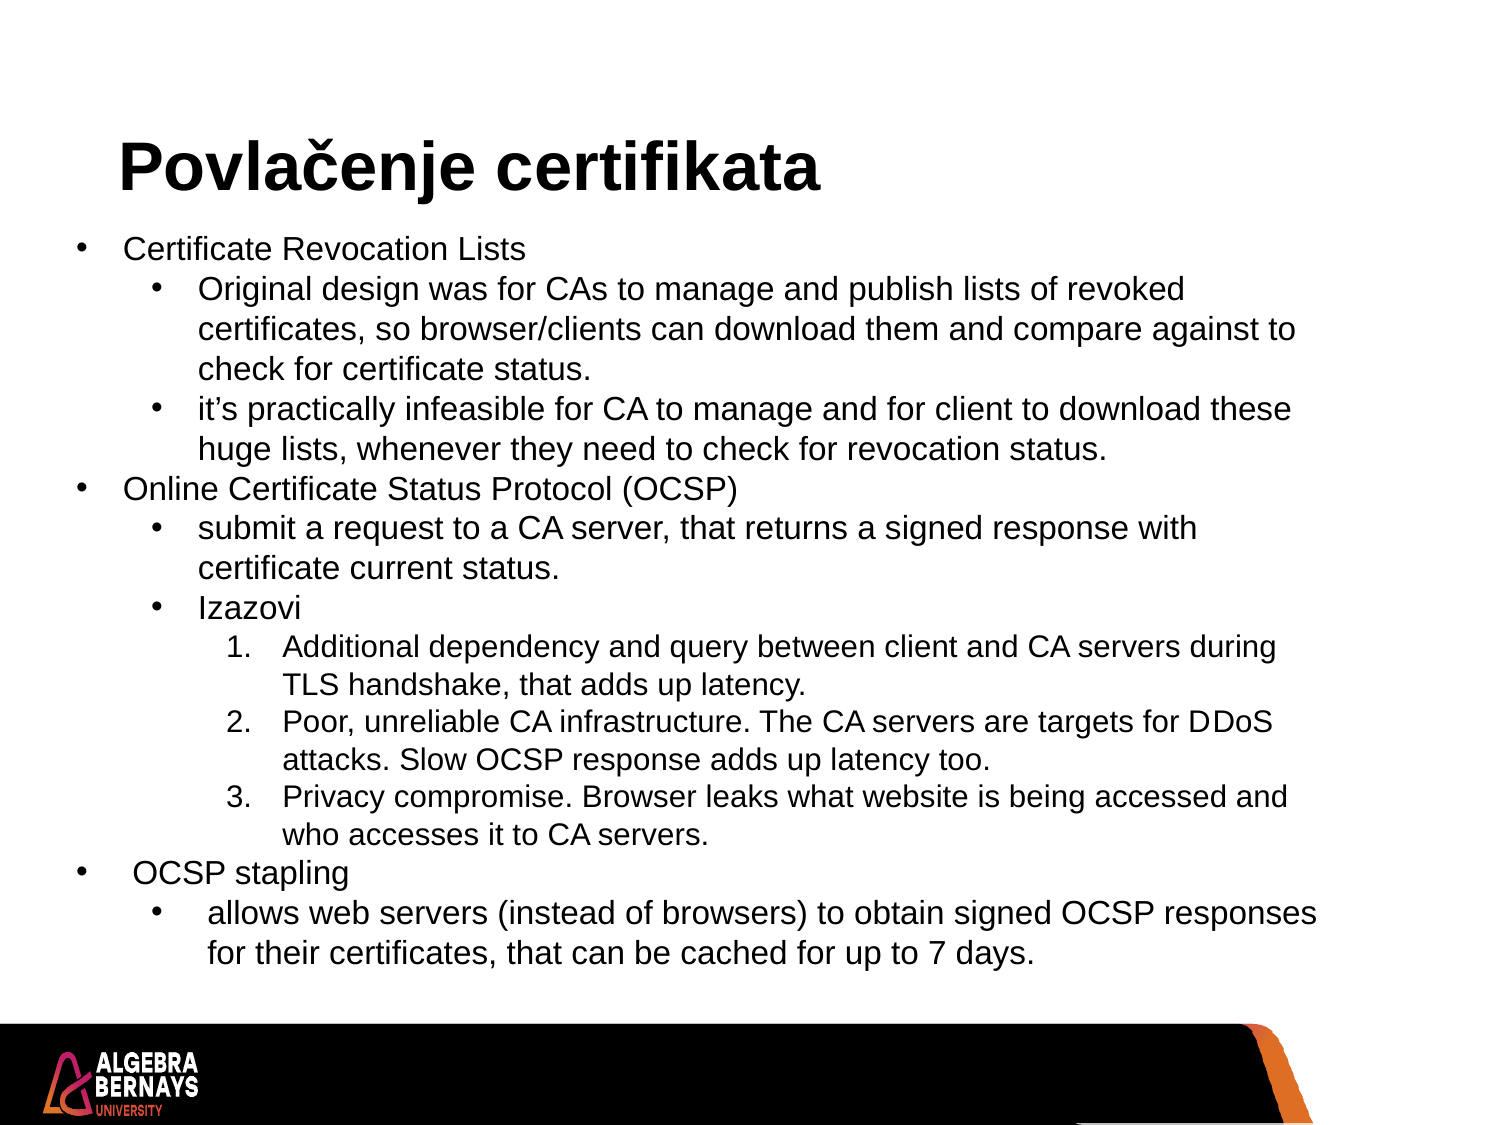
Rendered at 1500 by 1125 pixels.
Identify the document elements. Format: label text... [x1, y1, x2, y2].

title Povlačenje certifikata [103, 59, 1397, 278]
picture [0, 1023, 1468, 1125]
text_box Certificate Revocation Lists Original design was for CAs to manage and publish lists of revoked certificates, so browser/clients can download them and compare against to check for certificate status. it’s practically infeasible for CA to manage and for client to download these huge lists, whenever they need to check for revocation status. Online Certificate Status Protocol (OCSP) submit a request to a CA server, that returns a signed response with certificate current status. Izazovi Additional dependency and query between client and CA servers during TLS handshake, that adds up latency. Poor, unreliable CA infrastructure. The CA servers are targets for DDoS attacks. Slow OCSP response adds up latency too. Privacy compromise. Browser leaks what website is being accessed and who accesses it to CA servers. OCSP stapling allows web servers (instead of browsers) to obtain signed OCSP responses for their certificates, that can be cached for up to 7 days. [61, 219, 1355, 1019]
